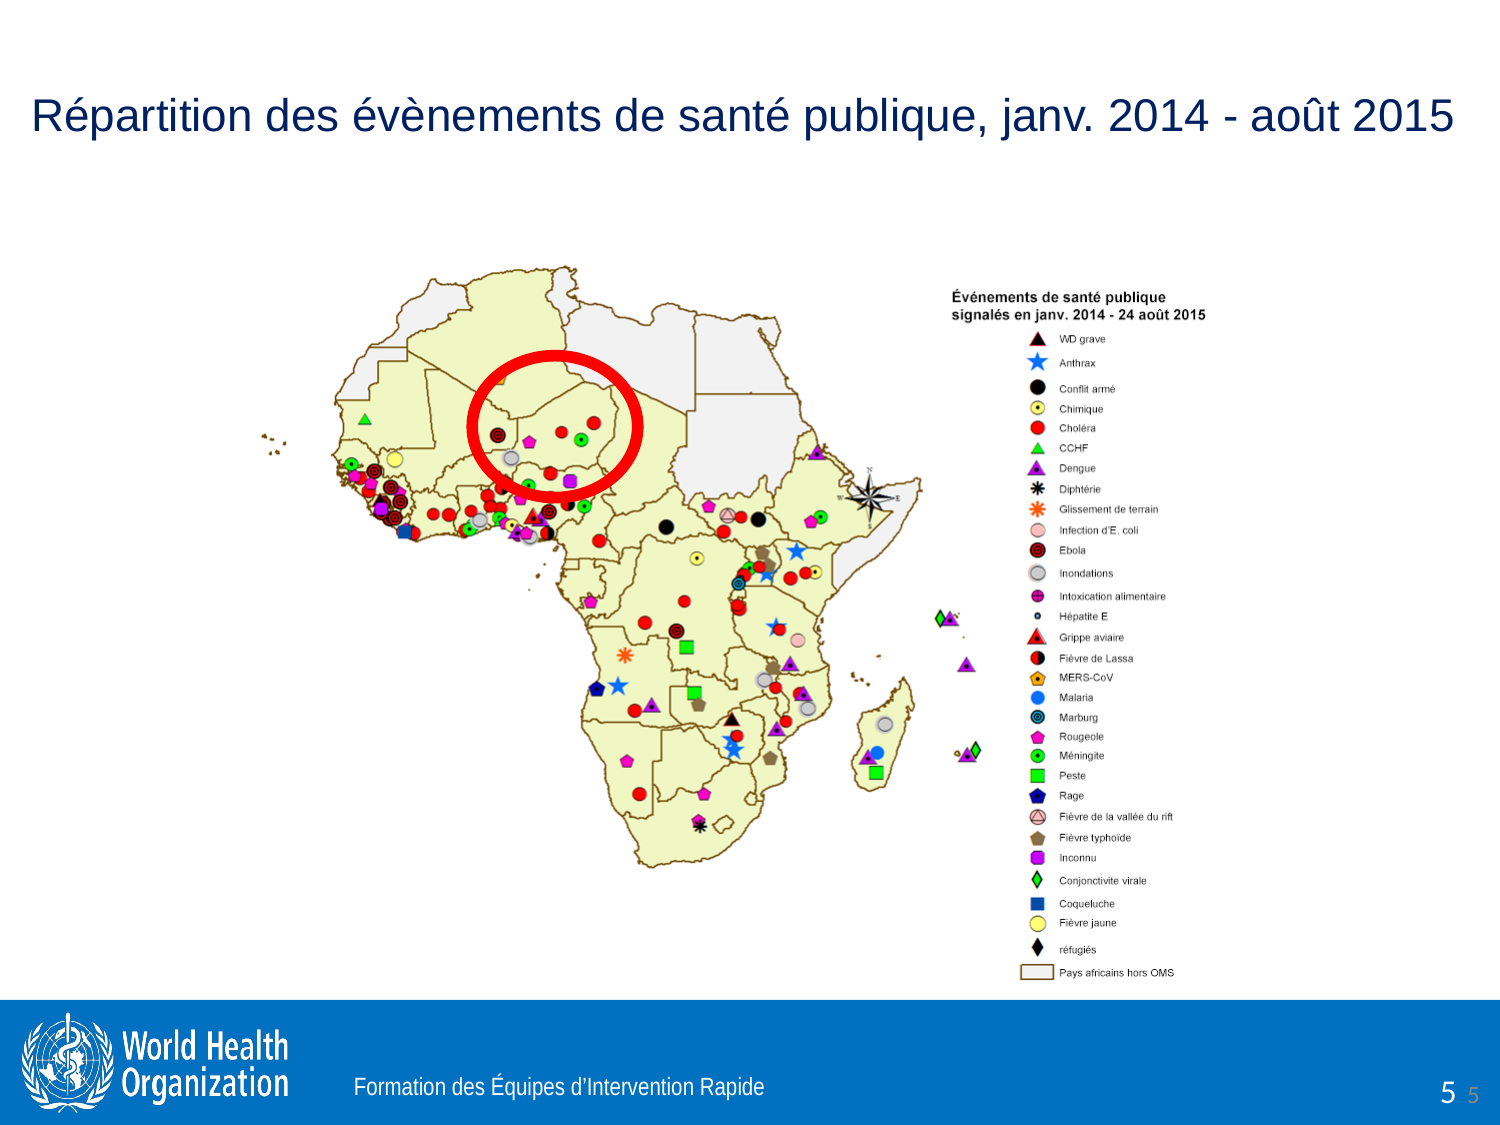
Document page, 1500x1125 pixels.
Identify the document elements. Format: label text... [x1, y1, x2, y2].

title Répartition des évènements de santé publique, janv. 2014 - août 2015 [0, 19, 1500, 207]
slide_number 5 [1394, 1063, 1495, 1124]
picture [241, 160, 1206, 989]
picture [21, 1012, 288, 1113]
